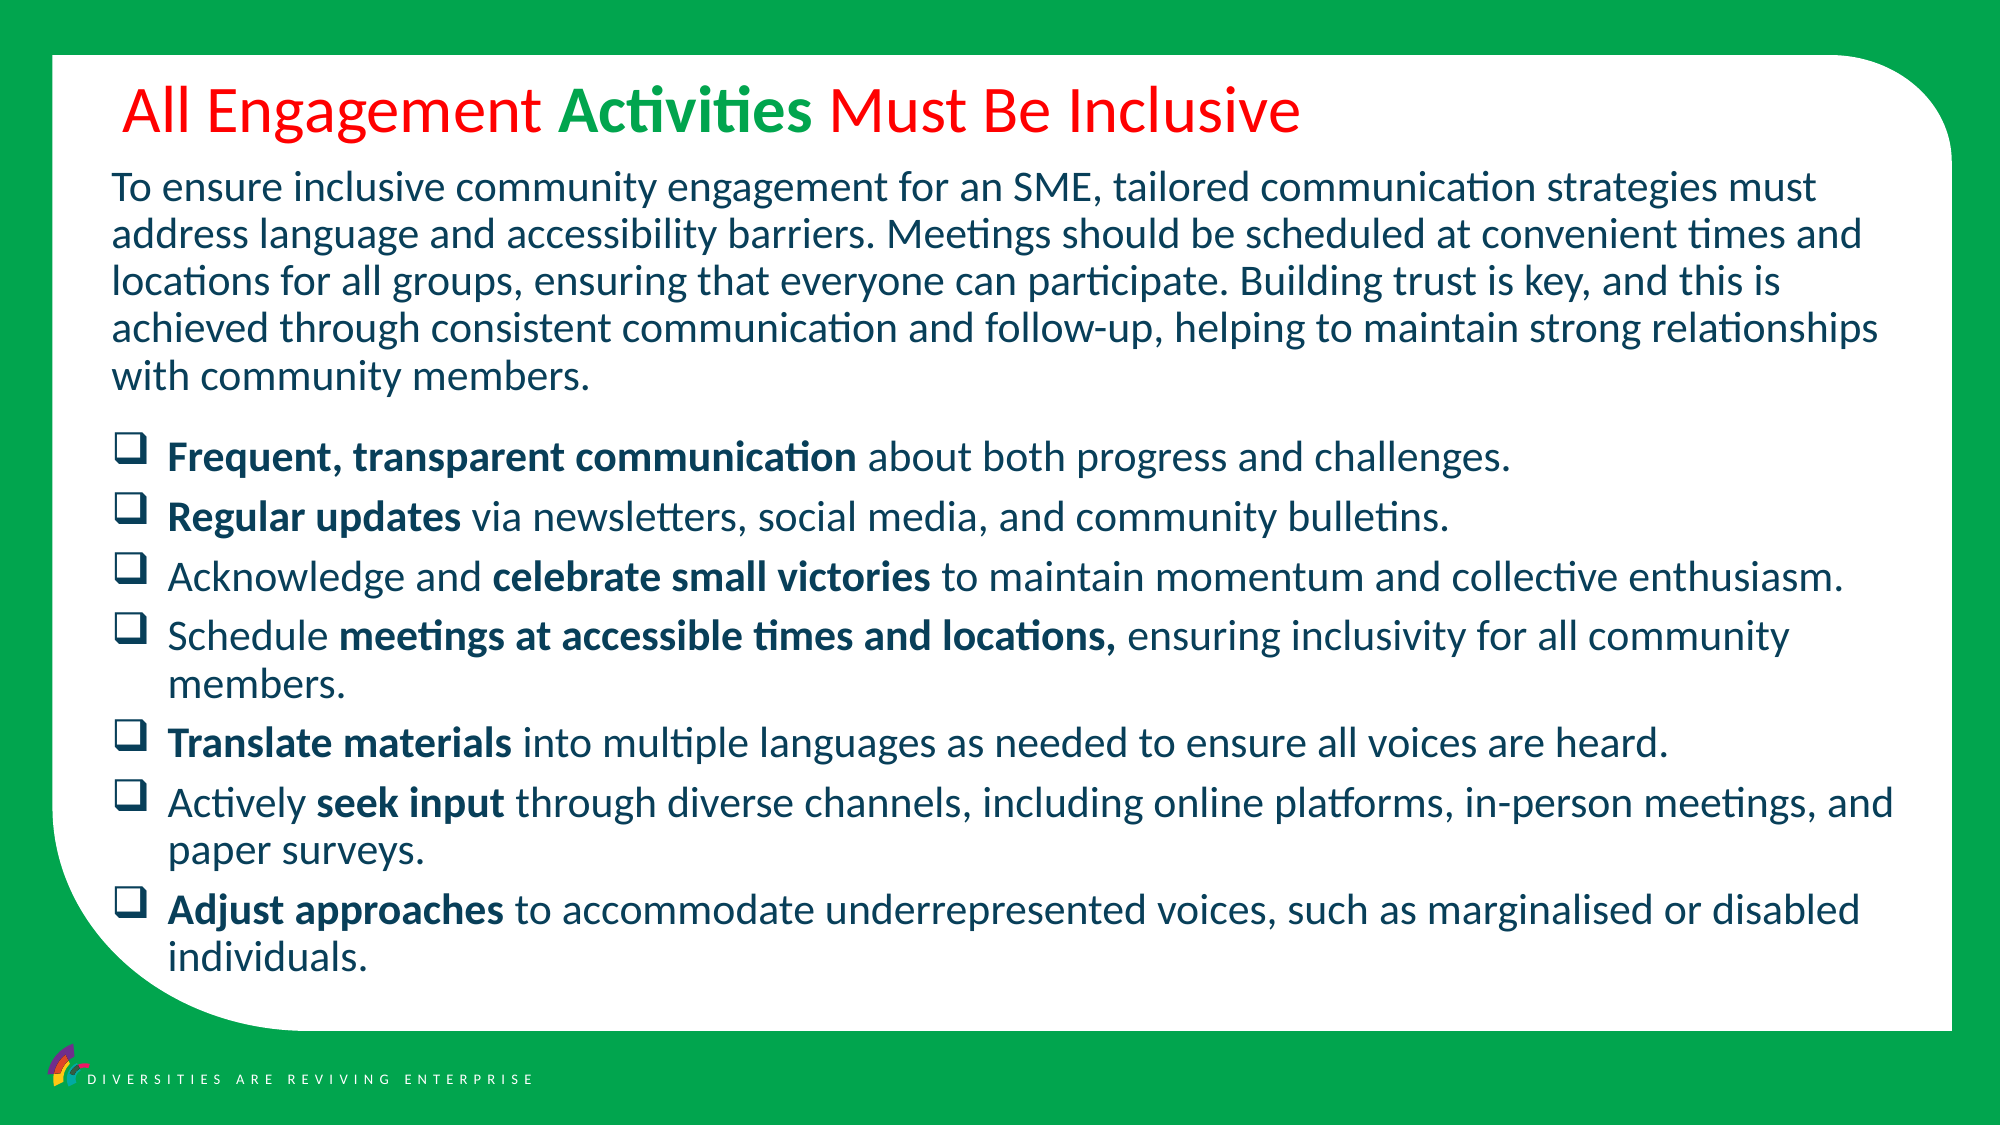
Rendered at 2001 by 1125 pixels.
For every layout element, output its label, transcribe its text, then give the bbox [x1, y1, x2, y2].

list All Engagement Activities Must Be Inclusive [107, 67, 1846, 200]
list To ensure inclusive community engagement for an SME, tailored communication strategies must address language and accessibility barriers. Meetings should be scheduled at convenient times and locations for all groups, ensuring that everyone can participate. Building trust is key, and this is achieved through consistent communication and follow-up, helping to maintain strong relationships with community members. Frequent, transparent communication about both progress and challenges. Regular updates via newsletters, social media, and community bulletins. Acknowledge and celebrate small victories to maintain momentum and collective enthusiasm. Schedule meetings at accessible times and locations, ensuring inclusivity for all community members. Translate materials into multiple languages as needed to ensure all voices are heard. Actively seek input through diverse channels, including online platforms, in-person meetings, and paper surveys. Adjust approaches to accommodate underrepresented voices, such as marginalised or disabled individuals. [96, 156, 1949, 788]
